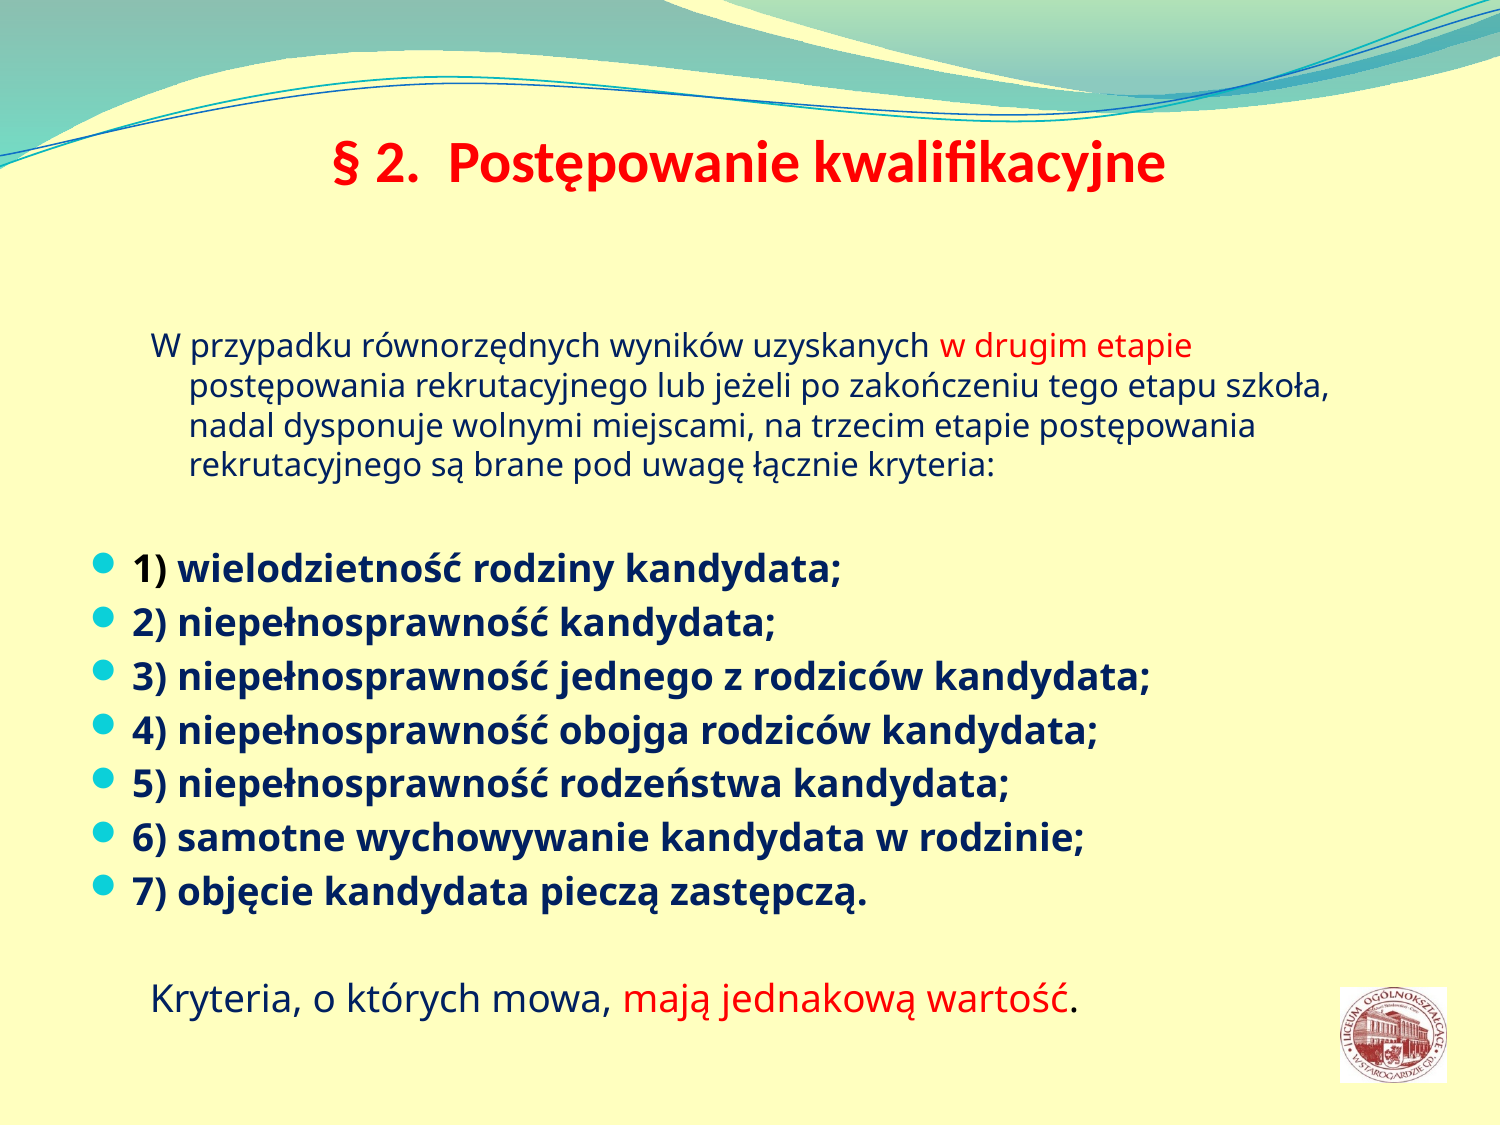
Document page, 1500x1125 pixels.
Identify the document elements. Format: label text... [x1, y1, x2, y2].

picture [1340, 987, 1448, 1083]
title § 2. Postępowanie kwalifikacyjne [75, 115, 1425, 303]
list W przypadku równorzędnych wyników uzyskanych w drugim etapie postępowania rekrutacyjnego lub jeżeli po zakończeniu tego etapu szkoła, nadal dysponuje wolnymi miejscami, na trzecim etapie postępowania rekrutacyjnego są brane pod uwagę łącznie kryteria: 1) wielodzietność rodziny kandydata; 2) niepełnosprawność kandydata; 3) niepełnosprawność jednego z rodziców kandydata; 4) niepełnosprawność obojga rodziców kandydata; 5) niepełnosprawność rodzeństwa kandydata; 6) samotne wychowywanie kandydata w rodzinie; 7) objęcie kandydata pieczą zastępczą. Kryteria, o których mowa, mają jednakową wartość. [75, 317, 1425, 1038]
